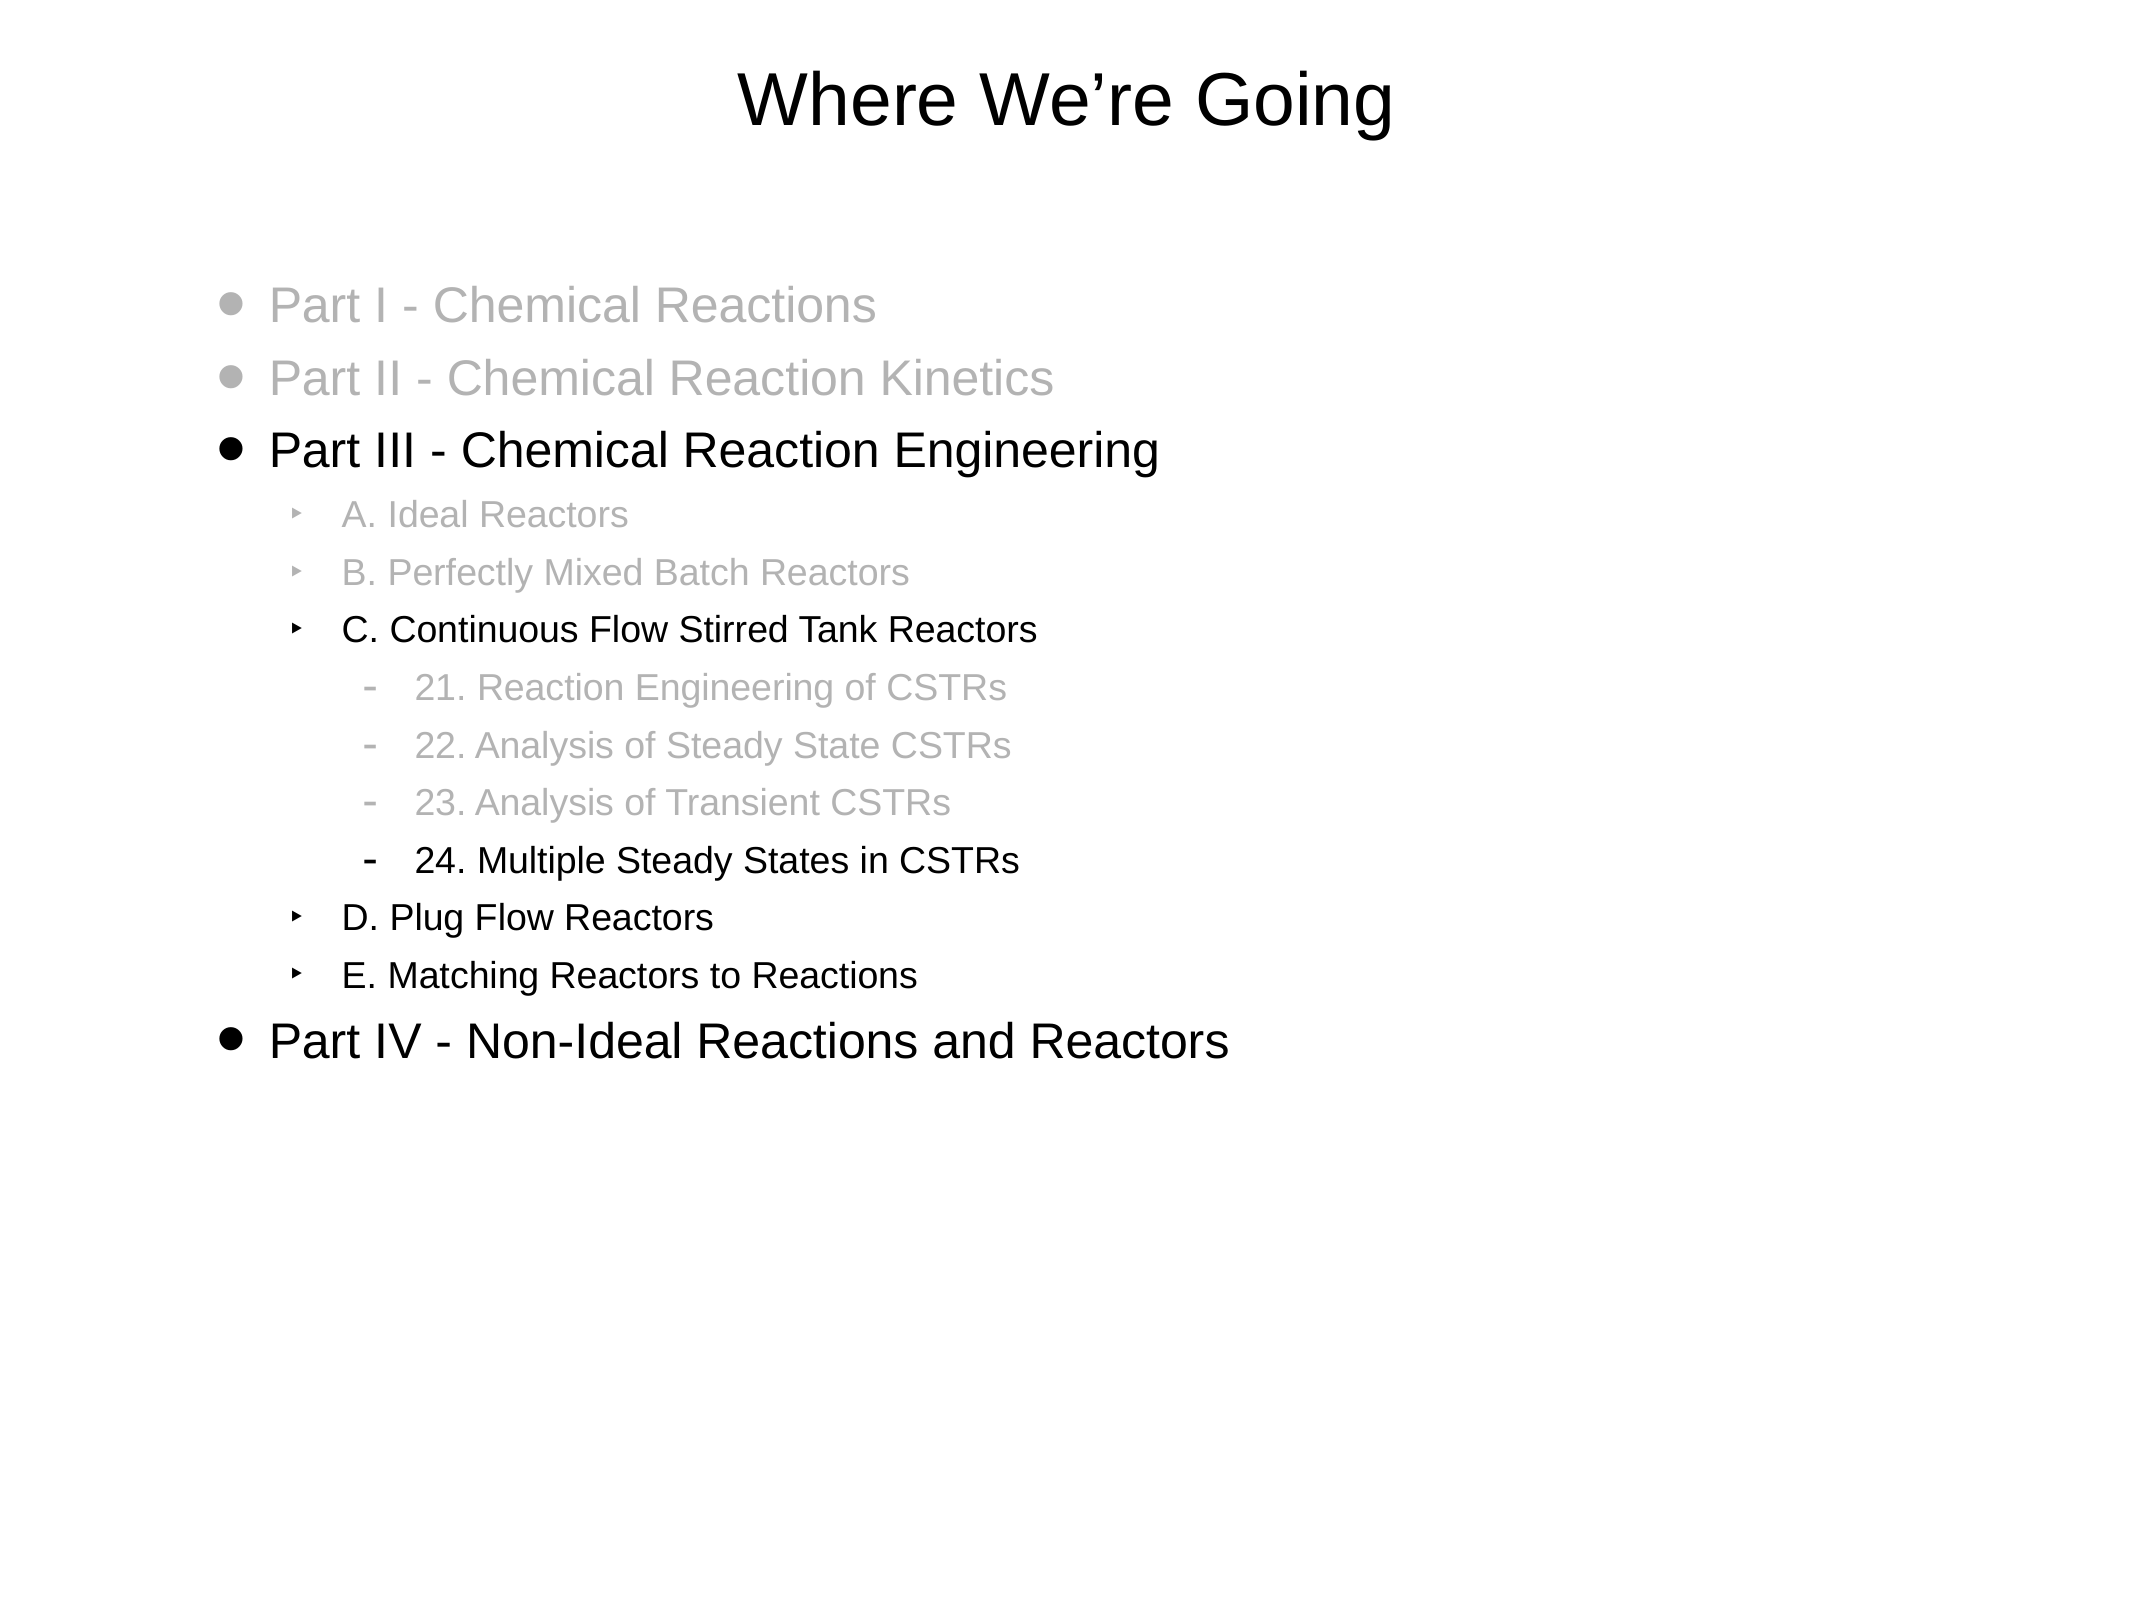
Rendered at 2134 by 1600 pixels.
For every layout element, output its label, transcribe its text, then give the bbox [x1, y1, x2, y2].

title Where We’re Going [208, 41, 1925, 250]
list Part I - Chemical Reactions Part II - Chemical Reaction Kinetics Part III - Chemical Reaction Engineering A. Ideal Reactors B. Perfectly Mixed Batch Reactors C. Continuous Flow Stirred Tank Reactors 21. Reaction Engineering of CSTRs 22. Analysis of Steady State CSTRs 23. Analysis of Transient CSTRs 24. Multiple Steady States in CSTRs D. Plug Flow Reactors E. Matching Reactors to Reactions Part IV - Non-Ideal Reactions and Reactors [208, 264, 1925, 1463]
